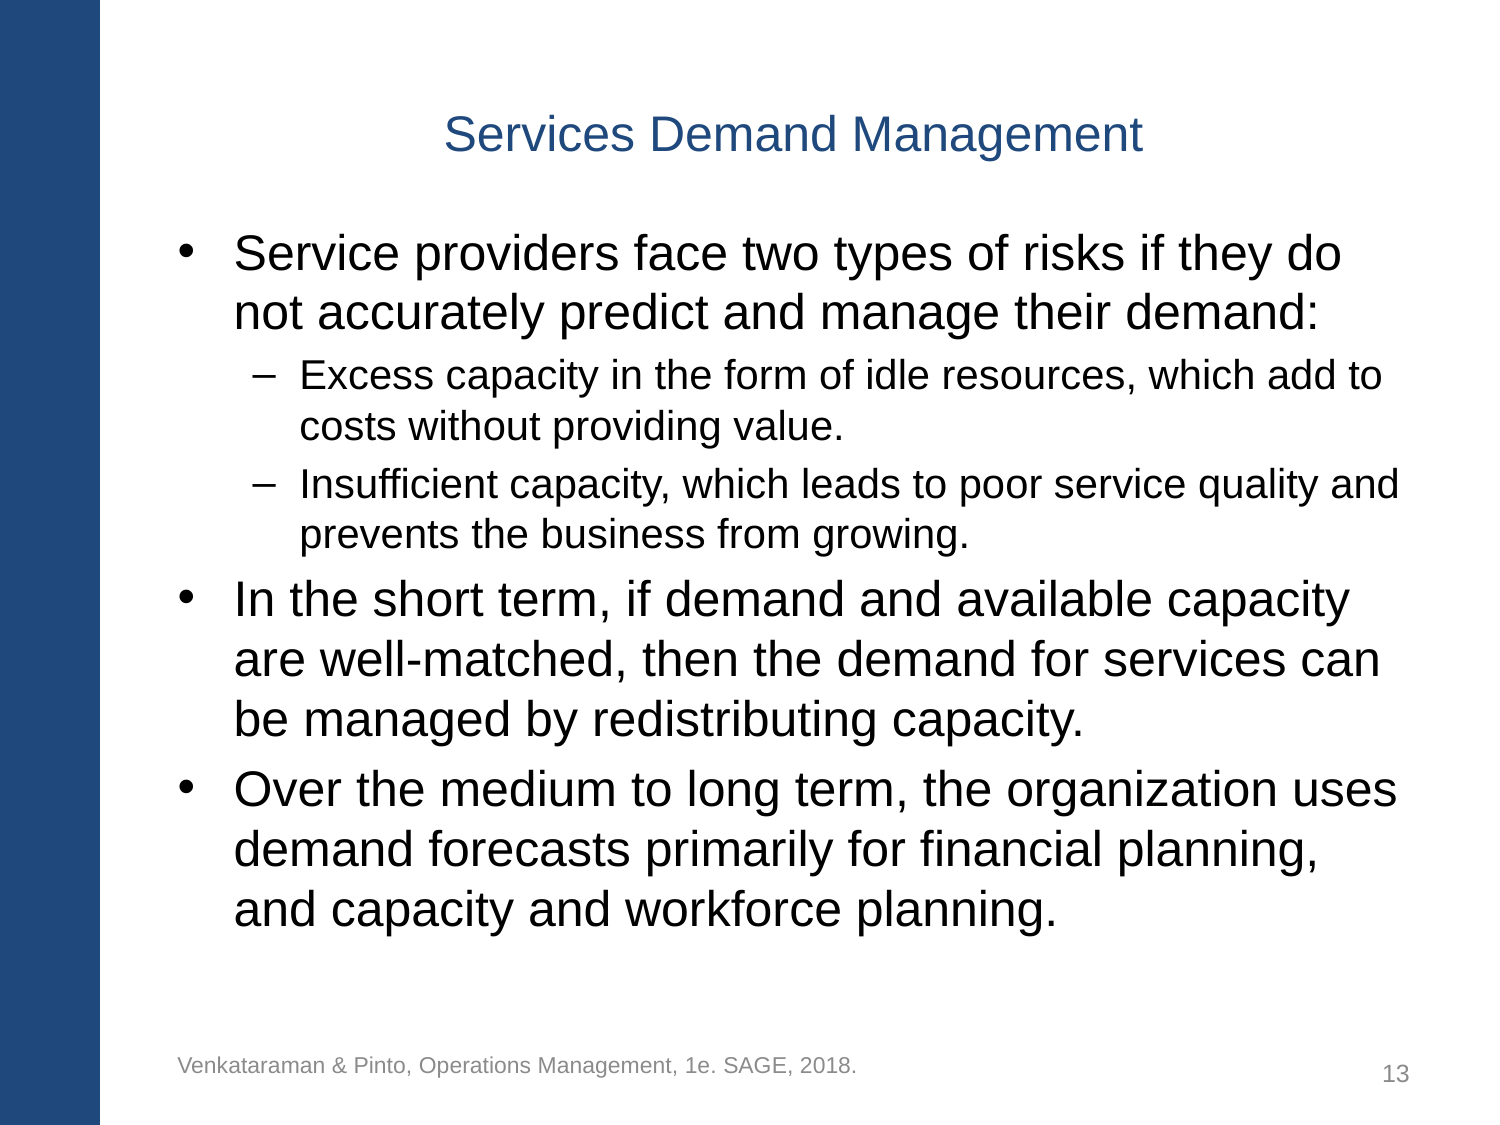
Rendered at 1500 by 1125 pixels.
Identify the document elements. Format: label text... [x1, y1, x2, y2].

title Services Demand Management [162, 37, 1425, 212]
list Service providers face two types of risks if they do not accurately predict and manage their demand: Excess capacity in the form of idle resources, which add to costs without providing value. Insufficient capacity, which leads to poor service quality and prevents the business from growing. In the short term, if demand and available capacity are well-matched, then the demand for services can be managed by redistributing capacity. Over the medium to long term, the organization uses demand forecasts primarily for financial planning, and capacity and workforce planning. [162, 212, 1425, 1013]
slide_number 13 [1350, 1042, 1425, 1103]
footer Venkataraman & Pinto, Operations Management, 1e. SAGE, 2018. [162, 1042, 1313, 1103]
